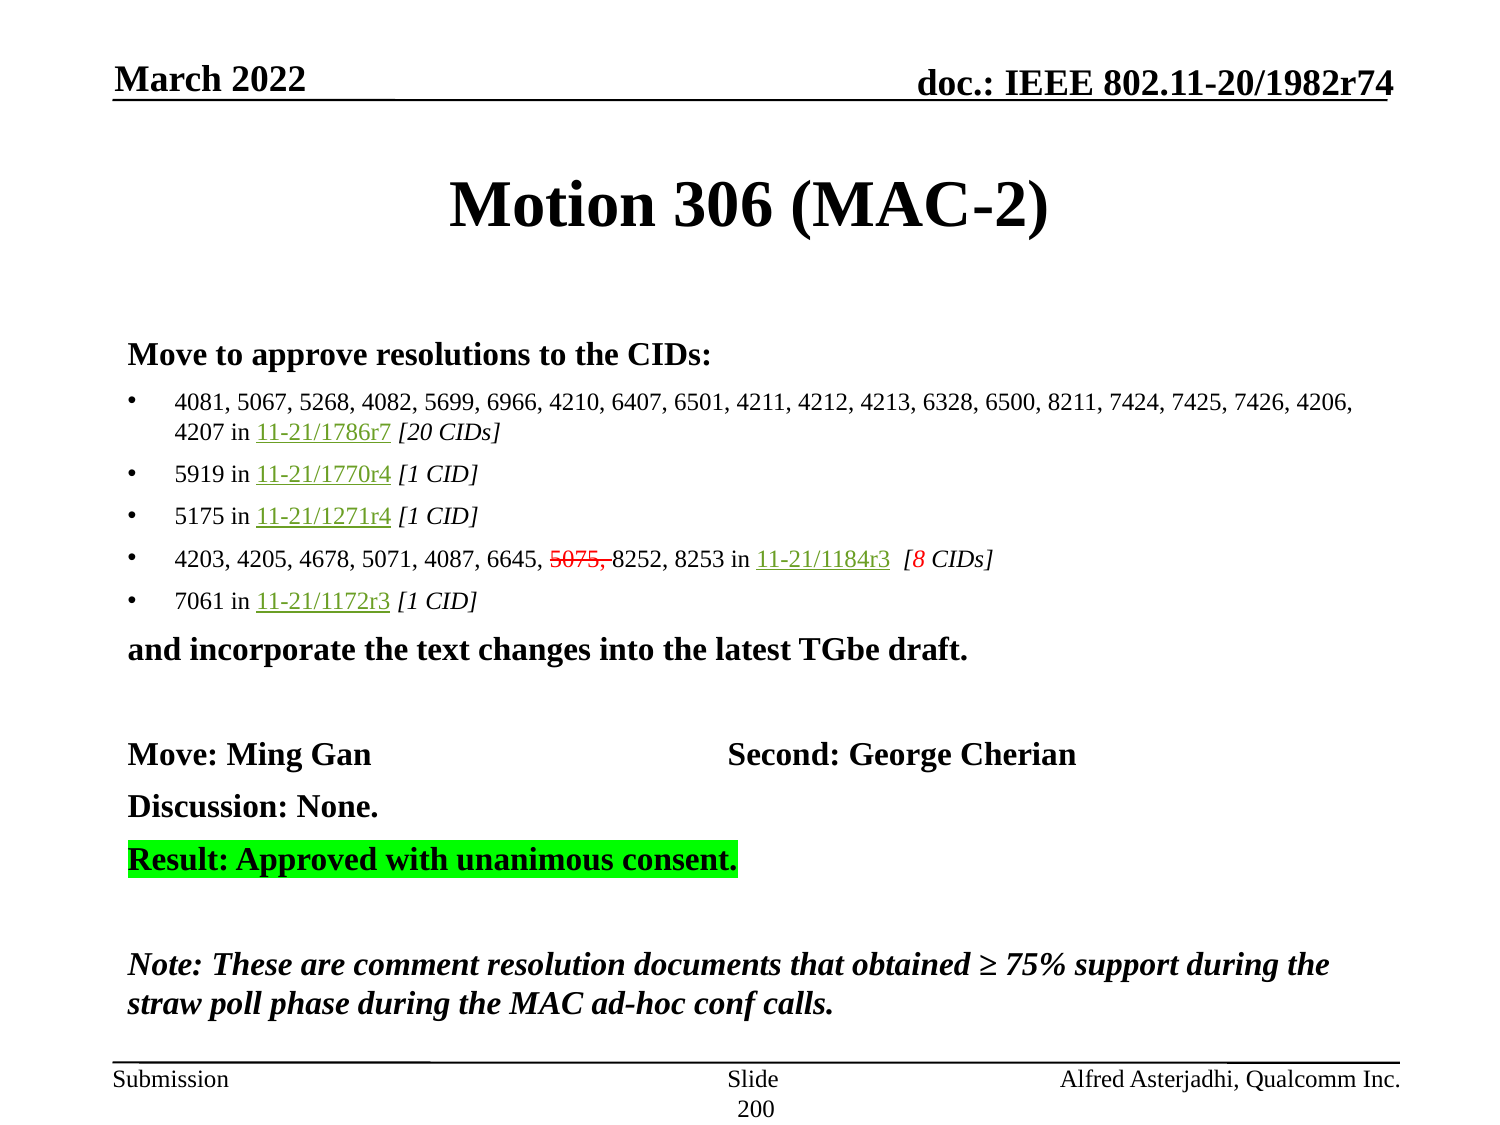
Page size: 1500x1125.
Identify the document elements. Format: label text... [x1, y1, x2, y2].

title Motion 306 (MAC-2) [112, 112, 1388, 288]
footer Alfred Asterjadhi, Qualcomm Inc. [878, 1061, 1402, 1093]
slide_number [114, 54, 423, 100]
list Move to approve resolutions to the CIDs: 4081, 5067, 5268, 4082, 5699, 6966, 4210, 6407, 6501, 4211, 4212, 4213, 6328, 6500, 8211, 7424, 7425, 7426, 4206, 4207 in 11-21/1786r7 [20 CIDs] 5919 in 11-21/1770r4 [1 CID] 5175 in 11-21/1271r4 [1 CID] 4203, 4205, 4678, 5071, 4087, 6645, 5075, 8252, 8253 in 11-21/1184r3 [8 CIDs] 7061 in 11-21/1172r3 [1 CID] and incorporate the text changes into the latest TGbe draft. Move: Ming Gan Second: George Cherian Discussion: None. Result: Approved with unanimous consent. Note: These are comment resolution documents that obtained ≥ 75% support during the straw poll phase during the MAC ad-hoc conf calls. [112, 324, 1388, 1063]
slide_number Slide 200 [712, 1061, 800, 1123]
